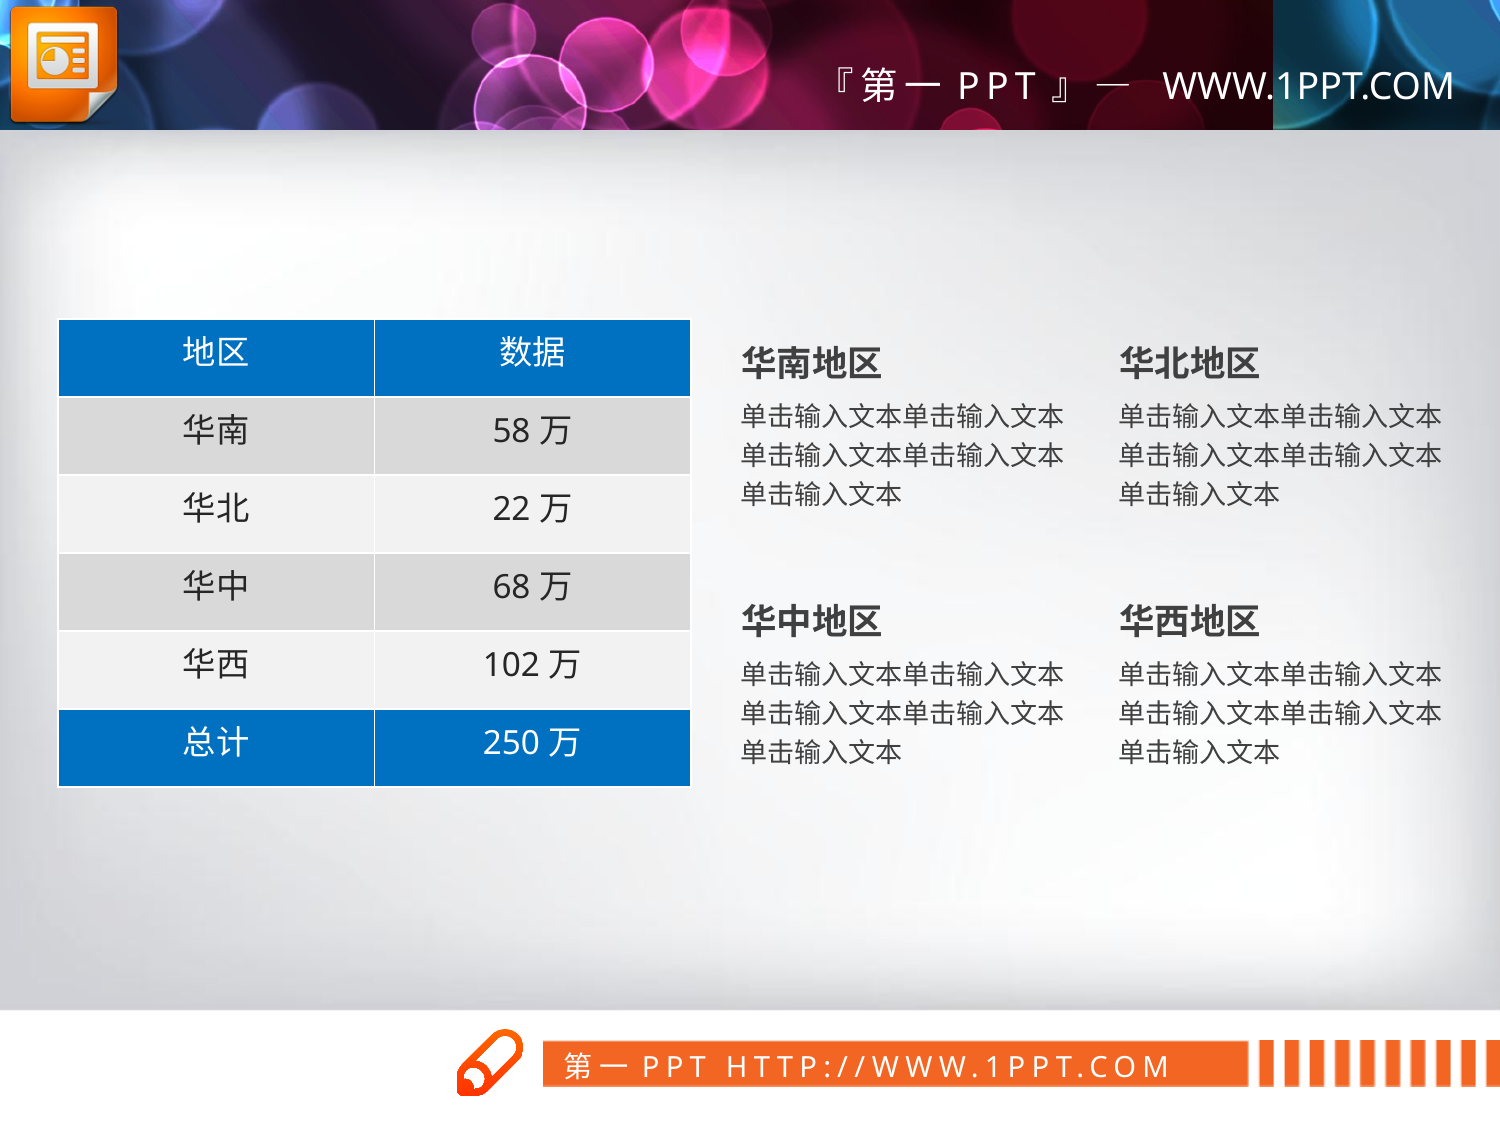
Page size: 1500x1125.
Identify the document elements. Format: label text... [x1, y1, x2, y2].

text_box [1104, 333, 1470, 521]
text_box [1104, 591, 1470, 779]
table_header 地区 [59, 320, 374, 396]
table_header 数据 [375, 320, 690, 396]
table_cell 22万 [375, 476, 690, 552]
picture [543, 1040, 1500, 1087]
picture [0, 0, 1500, 1012]
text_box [726, 591, 1095, 779]
table_cell 68万 [375, 554, 690, 630]
table_cell 250万 [375, 710, 690, 786]
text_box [726, 333, 1095, 521]
table_cell 102万 [375, 632, 690, 708]
table_cell 华西 [59, 632, 374, 708]
table_cell 华南 [59, 398, 374, 474]
table_cell 总计 [59, 710, 374, 786]
table_cell 华中 [59, 554, 374, 630]
table_cell 58万 [375, 398, 690, 474]
table_cell 华北 [59, 476, 374, 552]
